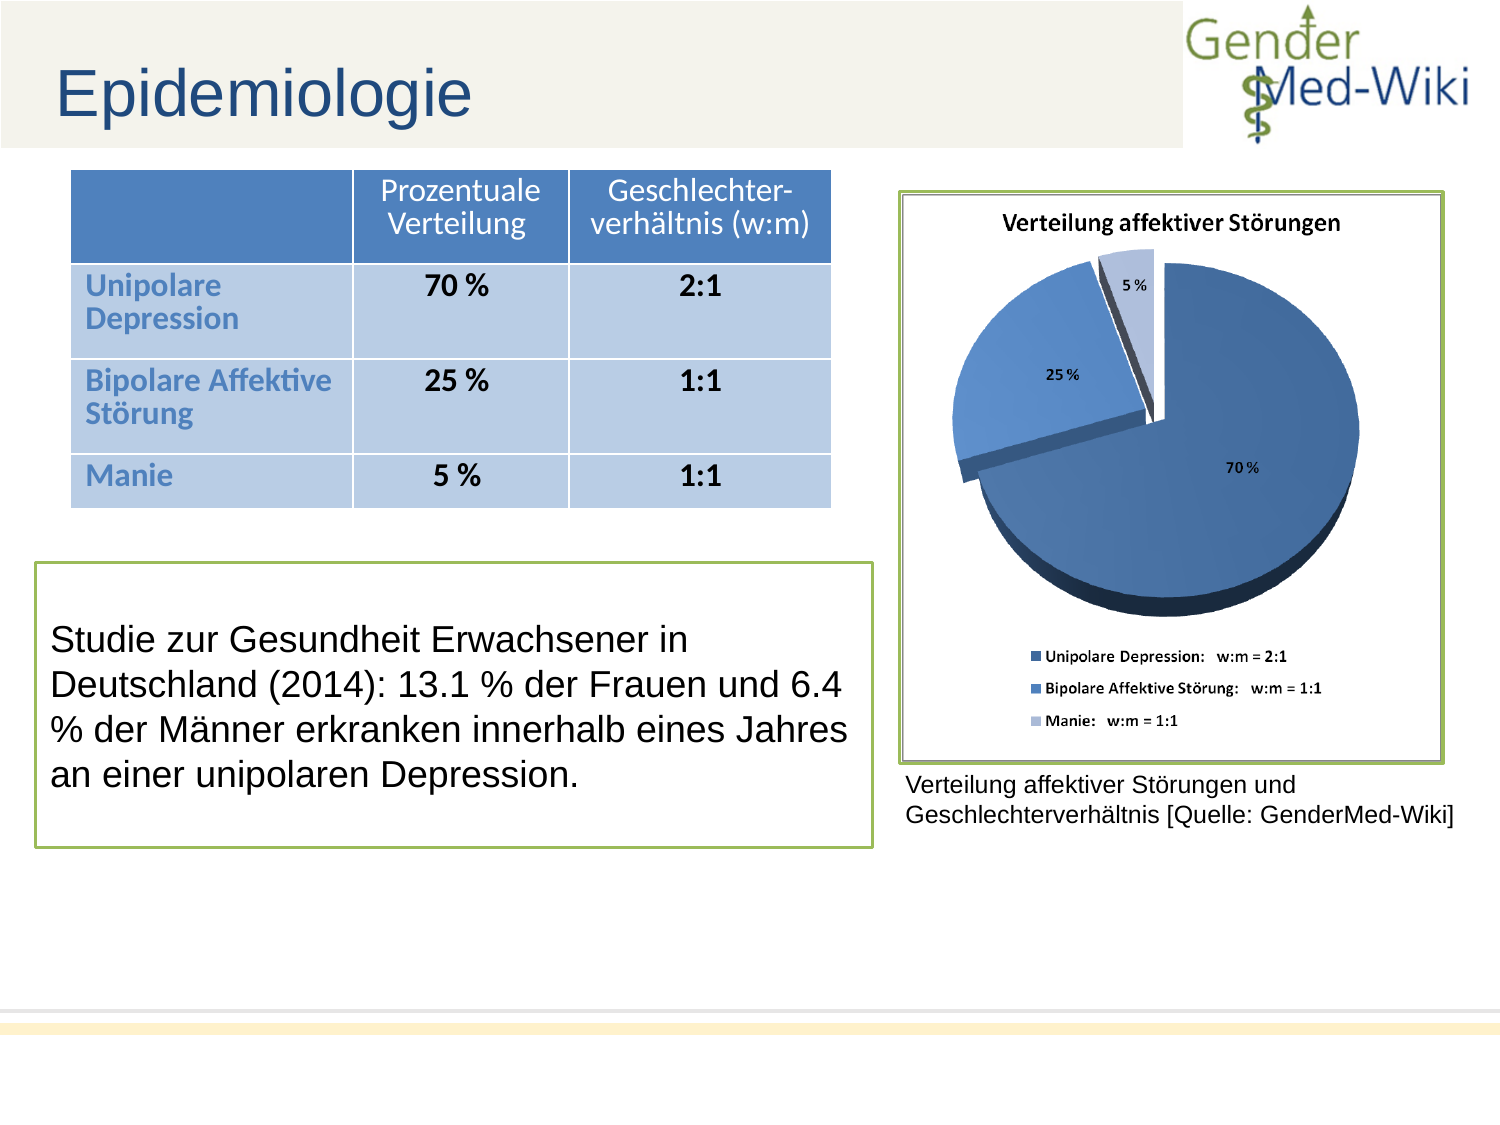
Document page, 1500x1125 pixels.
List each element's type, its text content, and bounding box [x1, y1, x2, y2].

table_cell 5 % [354, 455, 568, 508]
table_cell 1:1 [570, 360, 831, 453]
table_cell Manie [71, 455, 352, 508]
text_box Verteilung affektiver Störungen und Geschlechterverhältnis [Quelle: GenderMed-Wiki] [890, 761, 1490, 837]
picture [1183, 0, 1471, 149]
table_cell 70 % [354, 265, 568, 358]
table_cell 1:1 [570, 455, 831, 508]
table_header Geschlechter-verhältnis (w:m) [570, 170, 831, 263]
picture [900, 192, 1442, 762]
table_header [71, 170, 352, 263]
table_cell 25 % [354, 360, 568, 453]
table_cell Unipolare Depression [71, 265, 352, 358]
table_cell 2:1 [570, 265, 831, 358]
text_box Studie zur Gesundheit Erwachsener in Deutschland (2014): 13.1 % der Frauen und 6.4 % der Männer erkranken innerhalb eines Jahres an einer unipolaren Depression. [35, 562, 873, 848]
title Epidemiologie [41, 42, 1152, 126]
table_header Prozentuale Verteilung [354, 170, 568, 263]
table_cell Bipolare Affektive Störung [71, 360, 352, 453]
